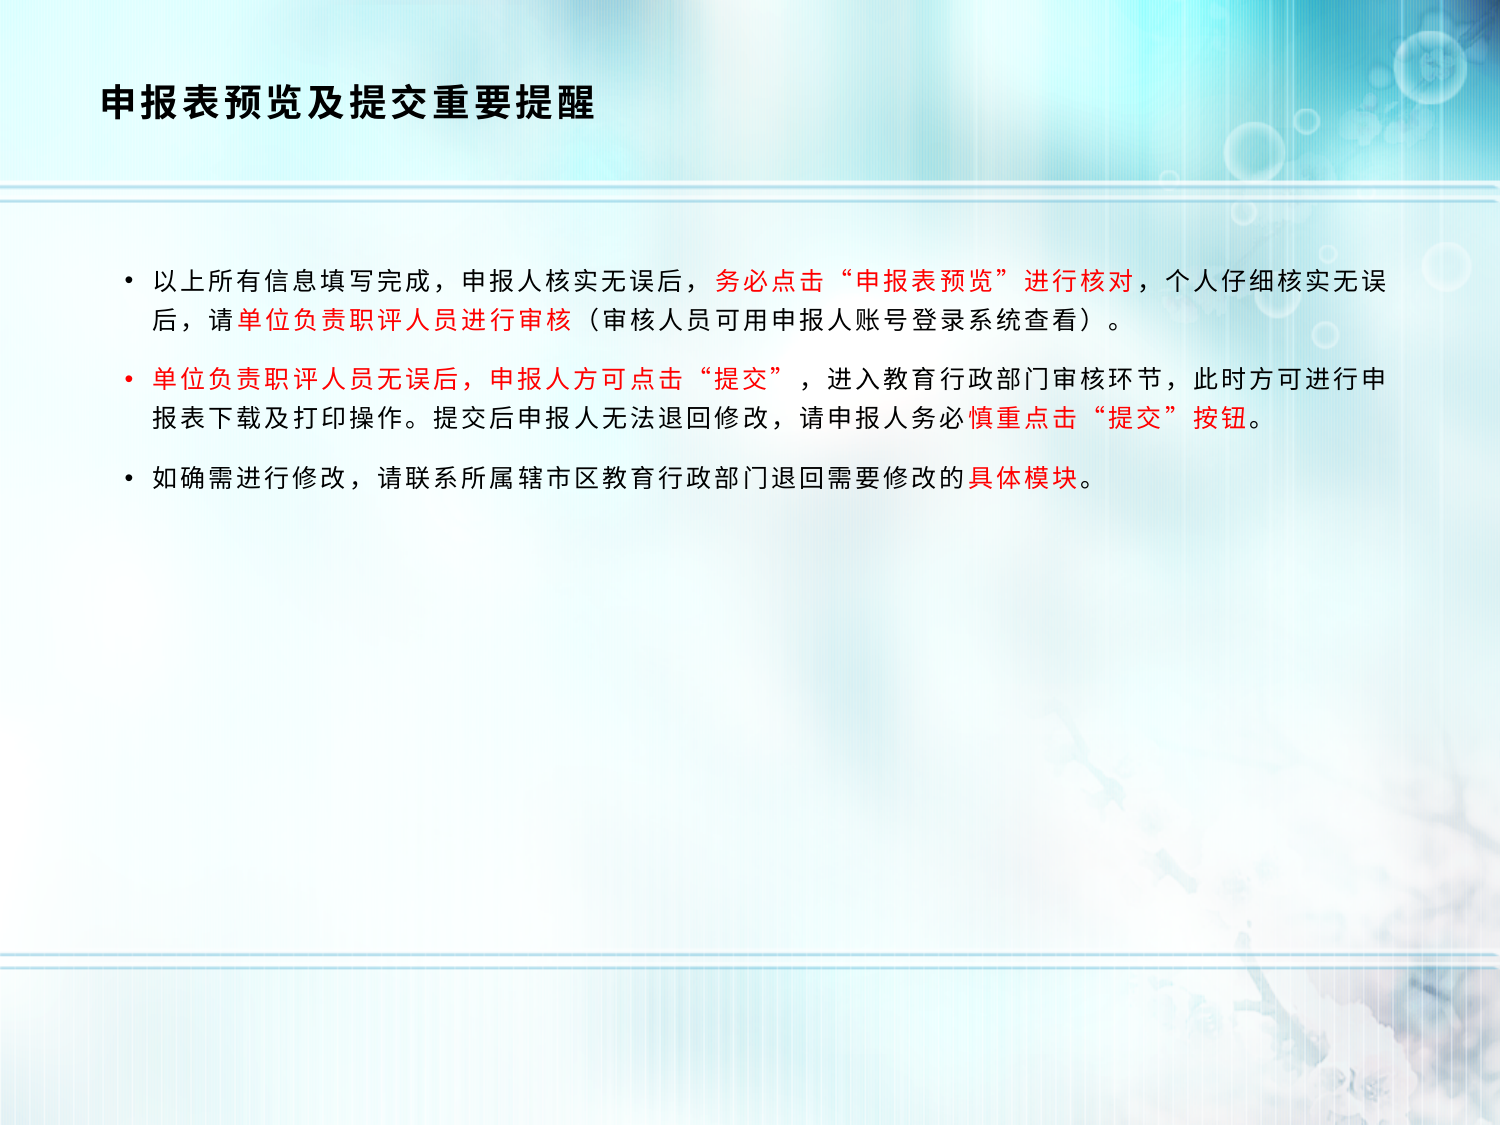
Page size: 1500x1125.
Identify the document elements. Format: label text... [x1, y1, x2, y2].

list 以上所有信息填写完成，申报人核实无误后，务必点击“申报表预览”进行核对，个人仔细核实无误后，请单位负责职评人员进行审核（审核人员可用申报人账号登录系统查看）。 单位负责职评人员无误后，申报人方可点击“提交”，进入教育行政部门审核环节，此时方可进行申报表下载及打印操作。提交后申报人无法退回修改，请申报人务必慎重点击“提交”按钮。 如确需进行修改，请联系所属辖市区教育行政部门退回需要修改的具体模块。 [107, 255, 1418, 663]
picture [0, 0, 1500, 1125]
title 申报表预览及提交重要提醒 [82, 72, 1418, 146]
